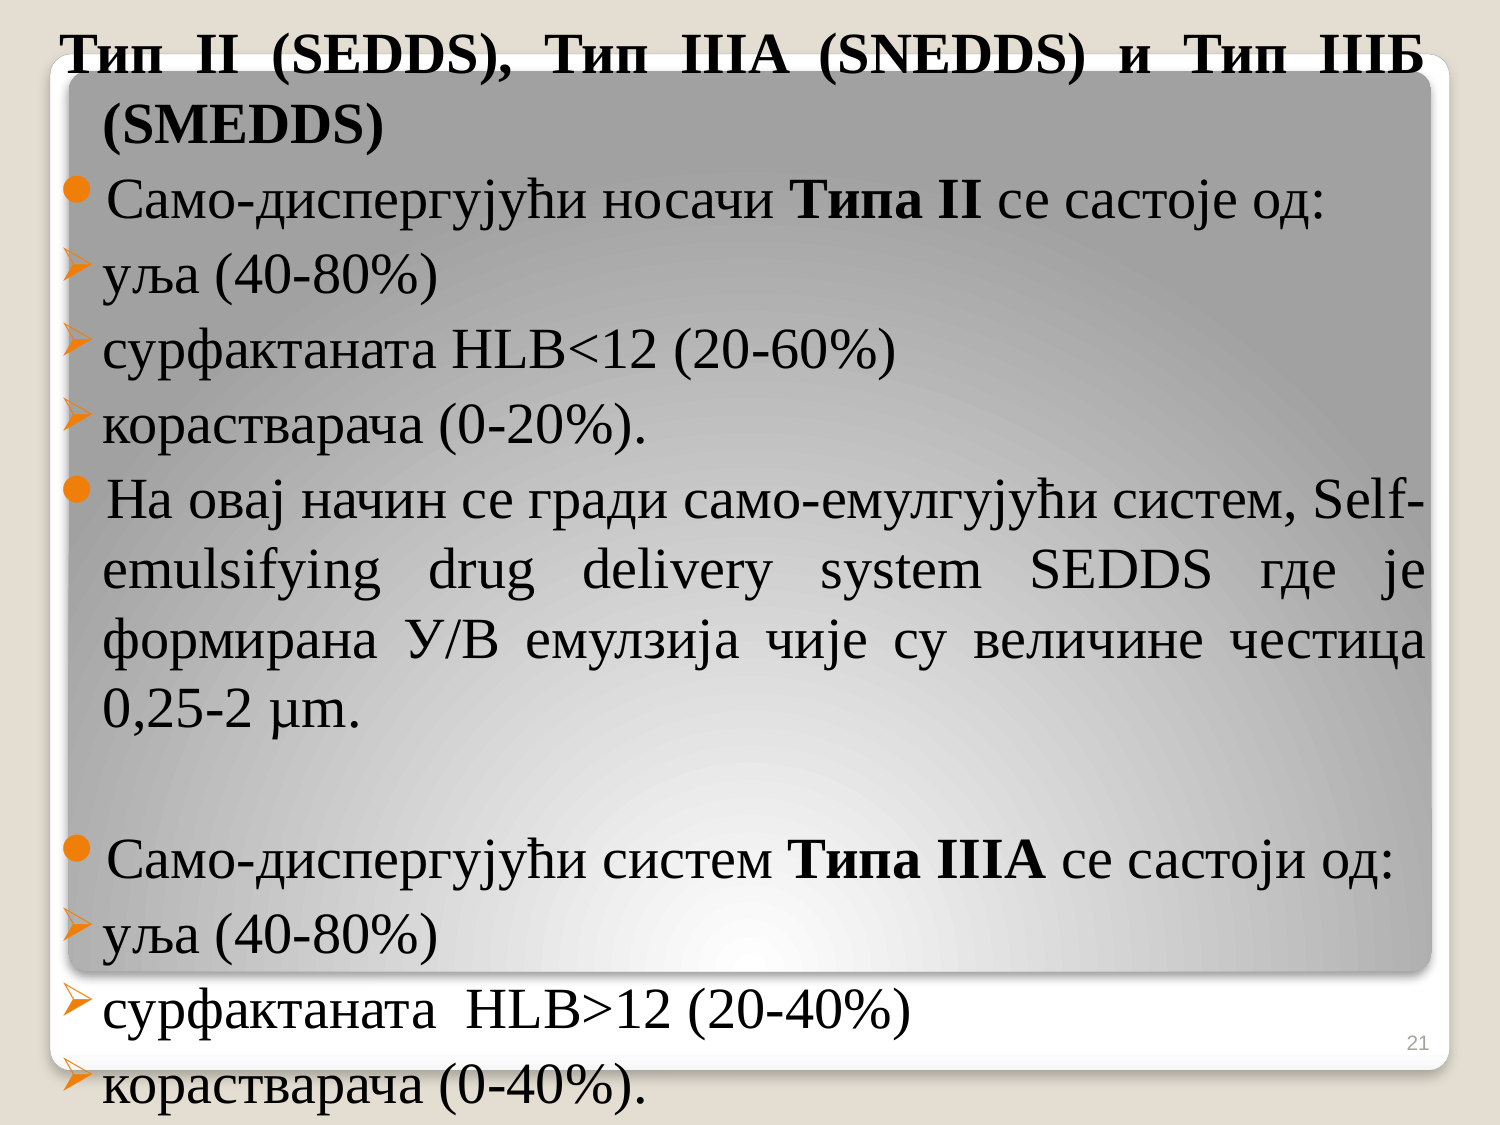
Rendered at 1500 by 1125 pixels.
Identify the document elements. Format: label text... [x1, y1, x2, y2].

slide_number 21 [1369, 1002, 1445, 1063]
list Тип II (SEDDS), Тип IIIA (SNEDDS) и Тип IIIБ (SMEDDS) Само-диспергујући носачи Типа II се састоје од: уља (40-80%) сурфактаната HLB<12 (20-60%) корастварача (0-20%). На овај начин се гради само-емулгујући систем, Self-emulsifying drug delivery system SEDDS где је формирана У/В емулзија чије су величине честица 0,25-2 µm. Само-диспергујући систем Типа IIIA се састоји од: уља (40-80%) сурфактаната HLB>12 (20-40%) корастварача (0-40%). [29, 0, 1442, 1125]
